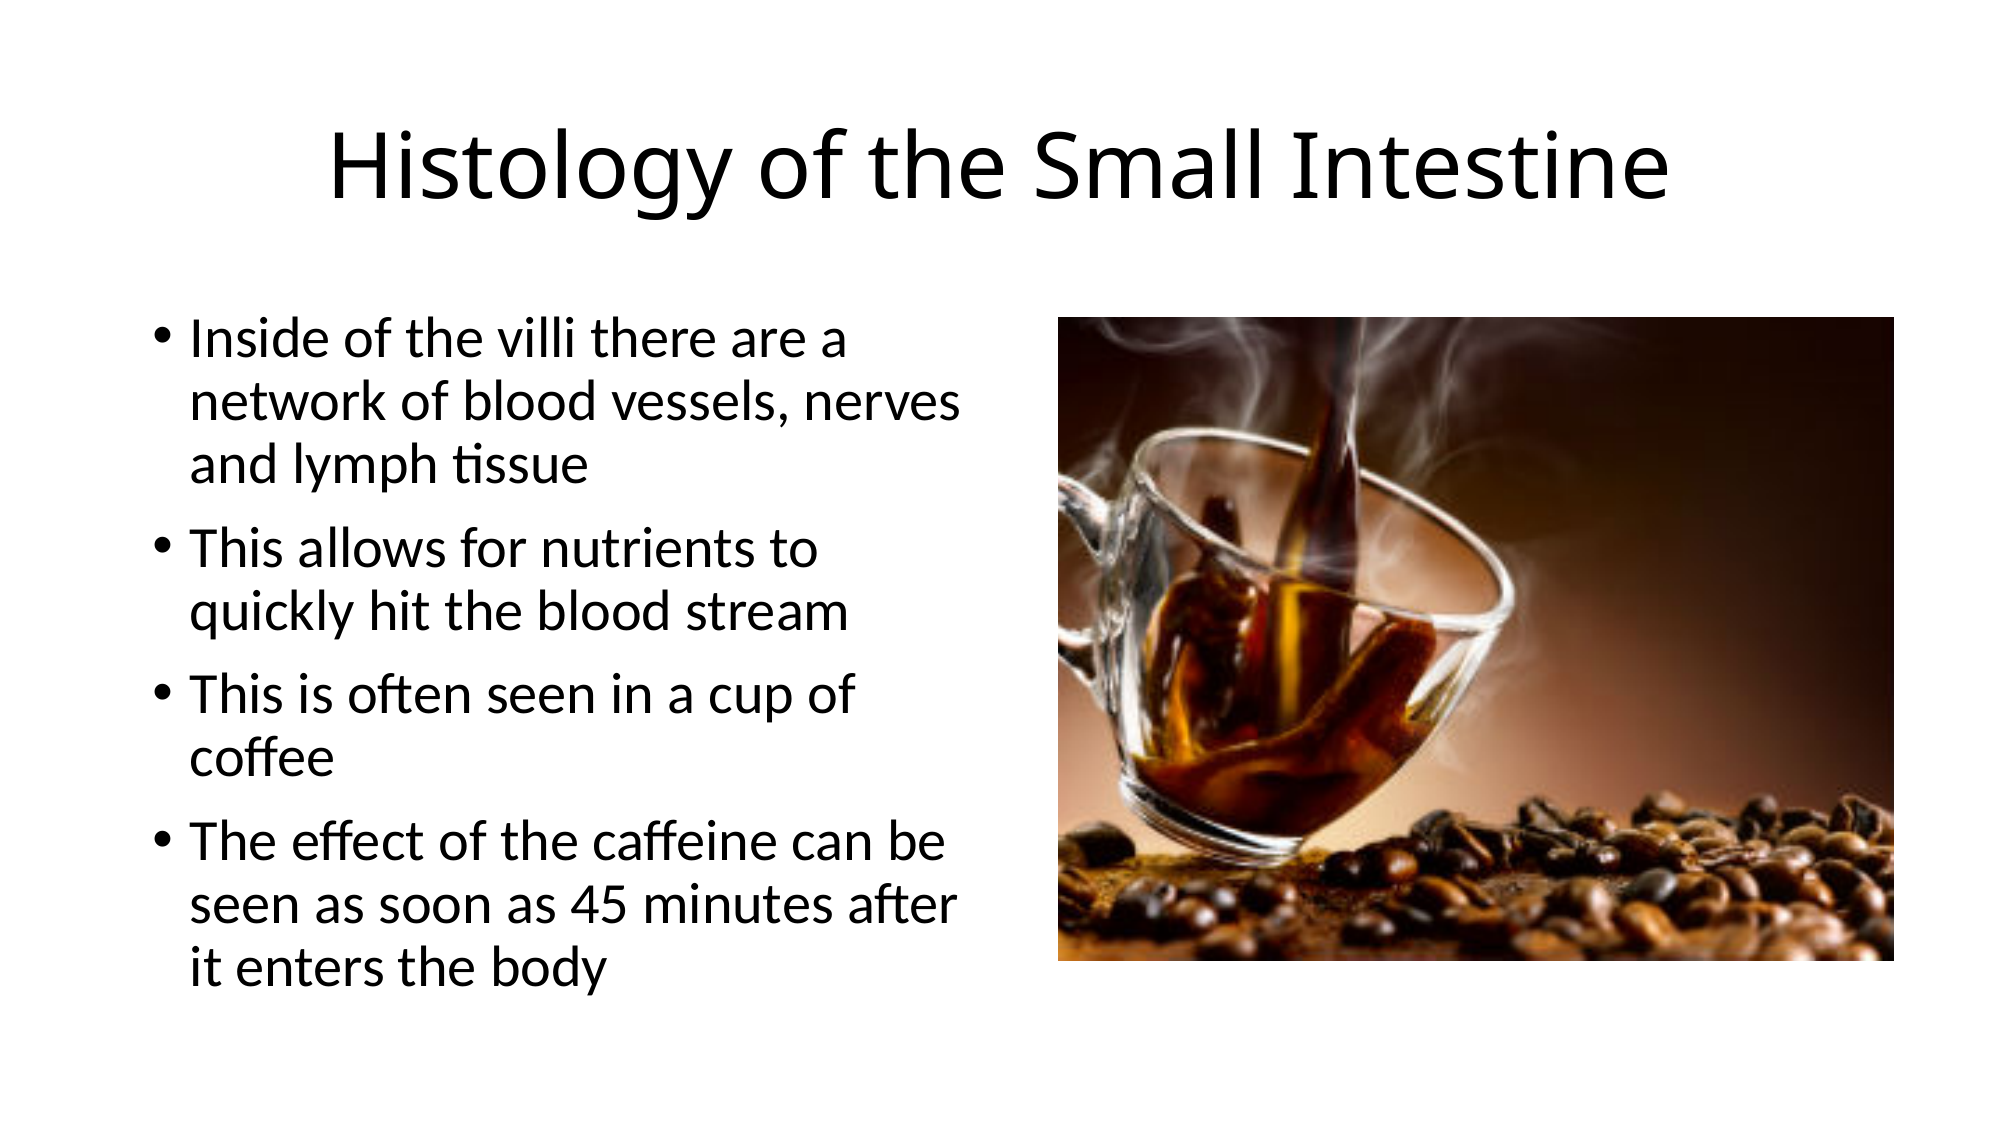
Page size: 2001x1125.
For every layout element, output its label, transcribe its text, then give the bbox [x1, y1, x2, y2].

title Histology of the Small Intestine [137, 59, 1863, 278]
list Inside of the villi there are a network of blood vessels, nerves and lymph tissue This allows for nutrients to quickly hit the blood stream This is often seen in a cup of coffee The effect of the caffeine can be seen as soon as 45 minutes after it enters the body [137, 299, 988, 1014]
picture [1057, 317, 1894, 961]
